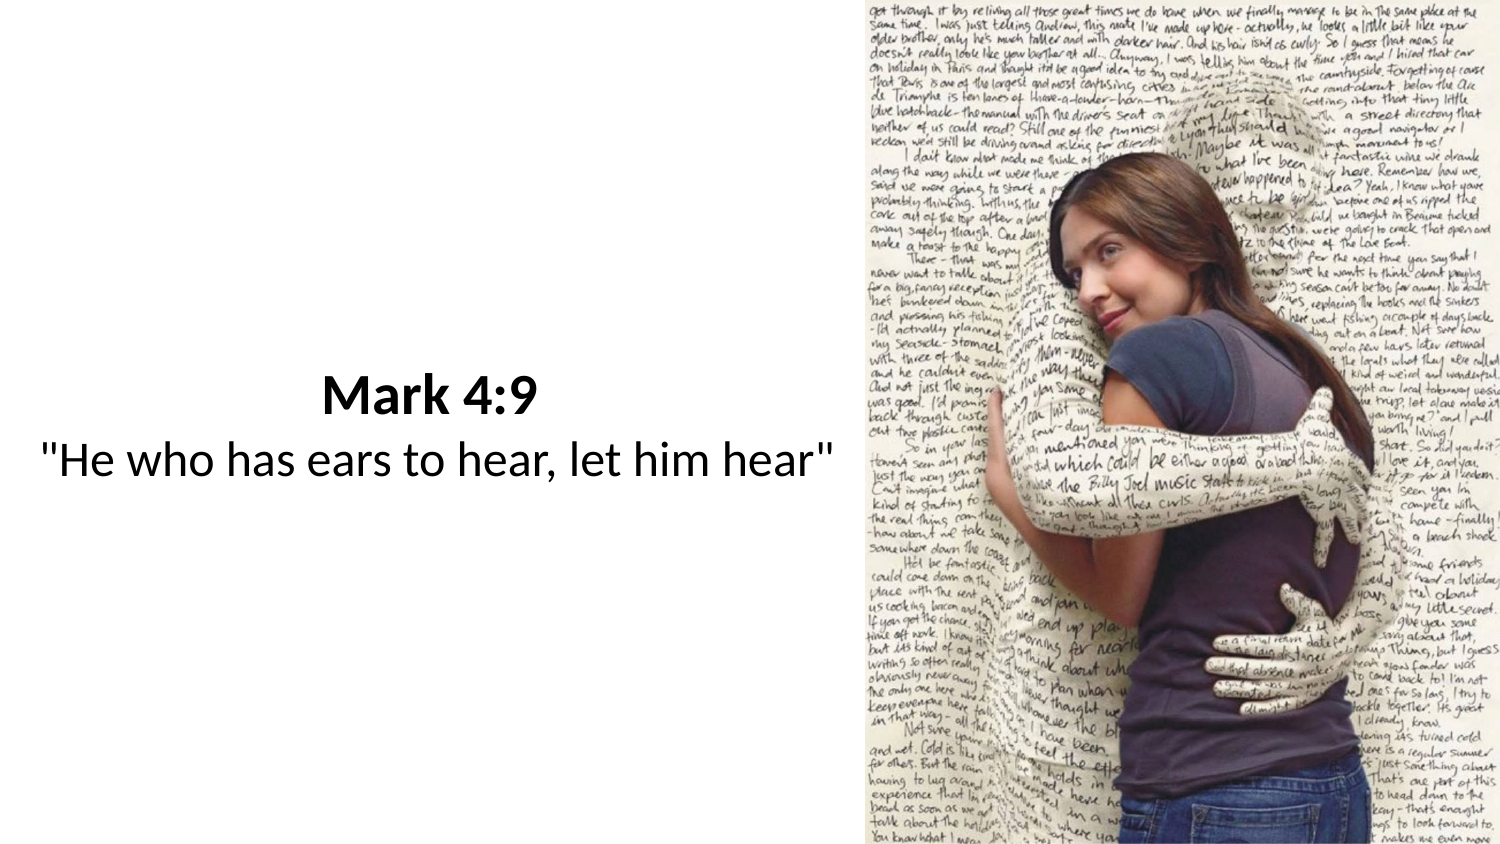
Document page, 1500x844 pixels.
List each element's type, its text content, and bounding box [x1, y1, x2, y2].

text_box Mark 4:9 "He who has ears to hear, let him hear" [5, 348, 859, 494]
picture [864, 0, 1500, 844]
